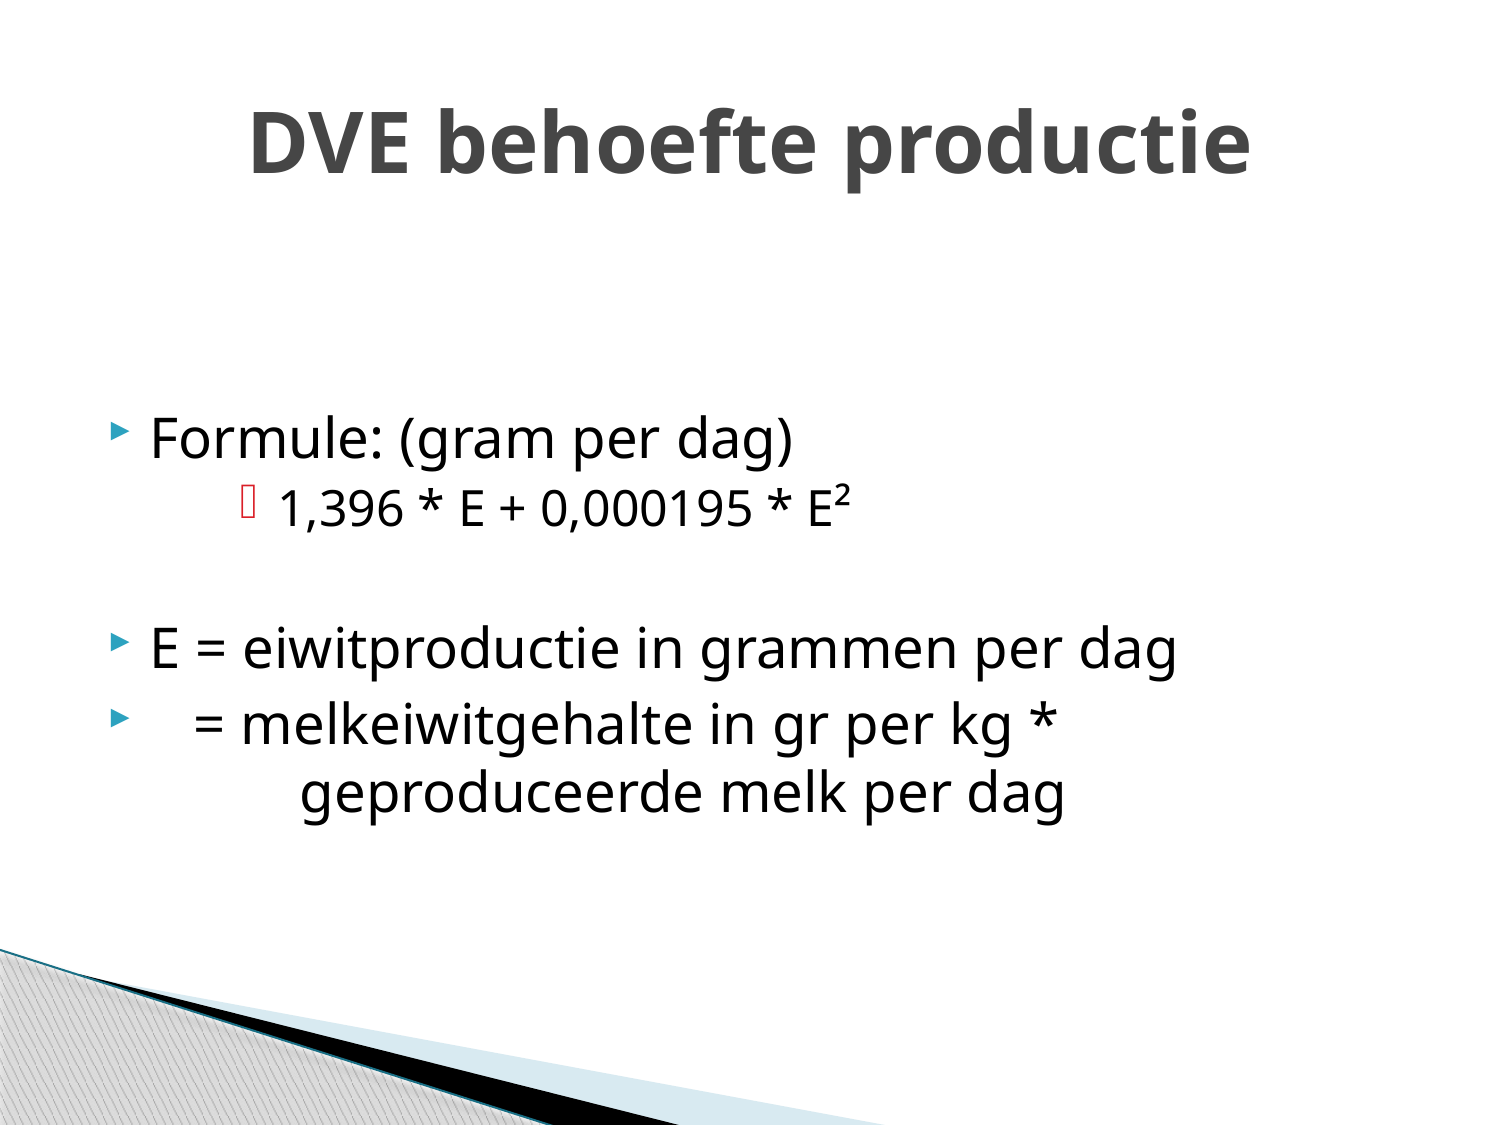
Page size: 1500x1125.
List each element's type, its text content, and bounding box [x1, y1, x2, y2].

title DVE behoefte productie [75, 45, 1425, 233]
list Formule: (gram per dag) 1,396 * E + 0,000195 * E² E = eiwitproductie in grammen per dag = melkeiwitgehalte in gr per kg * geproduceerde melk per dag [75, 243, 1425, 986]
